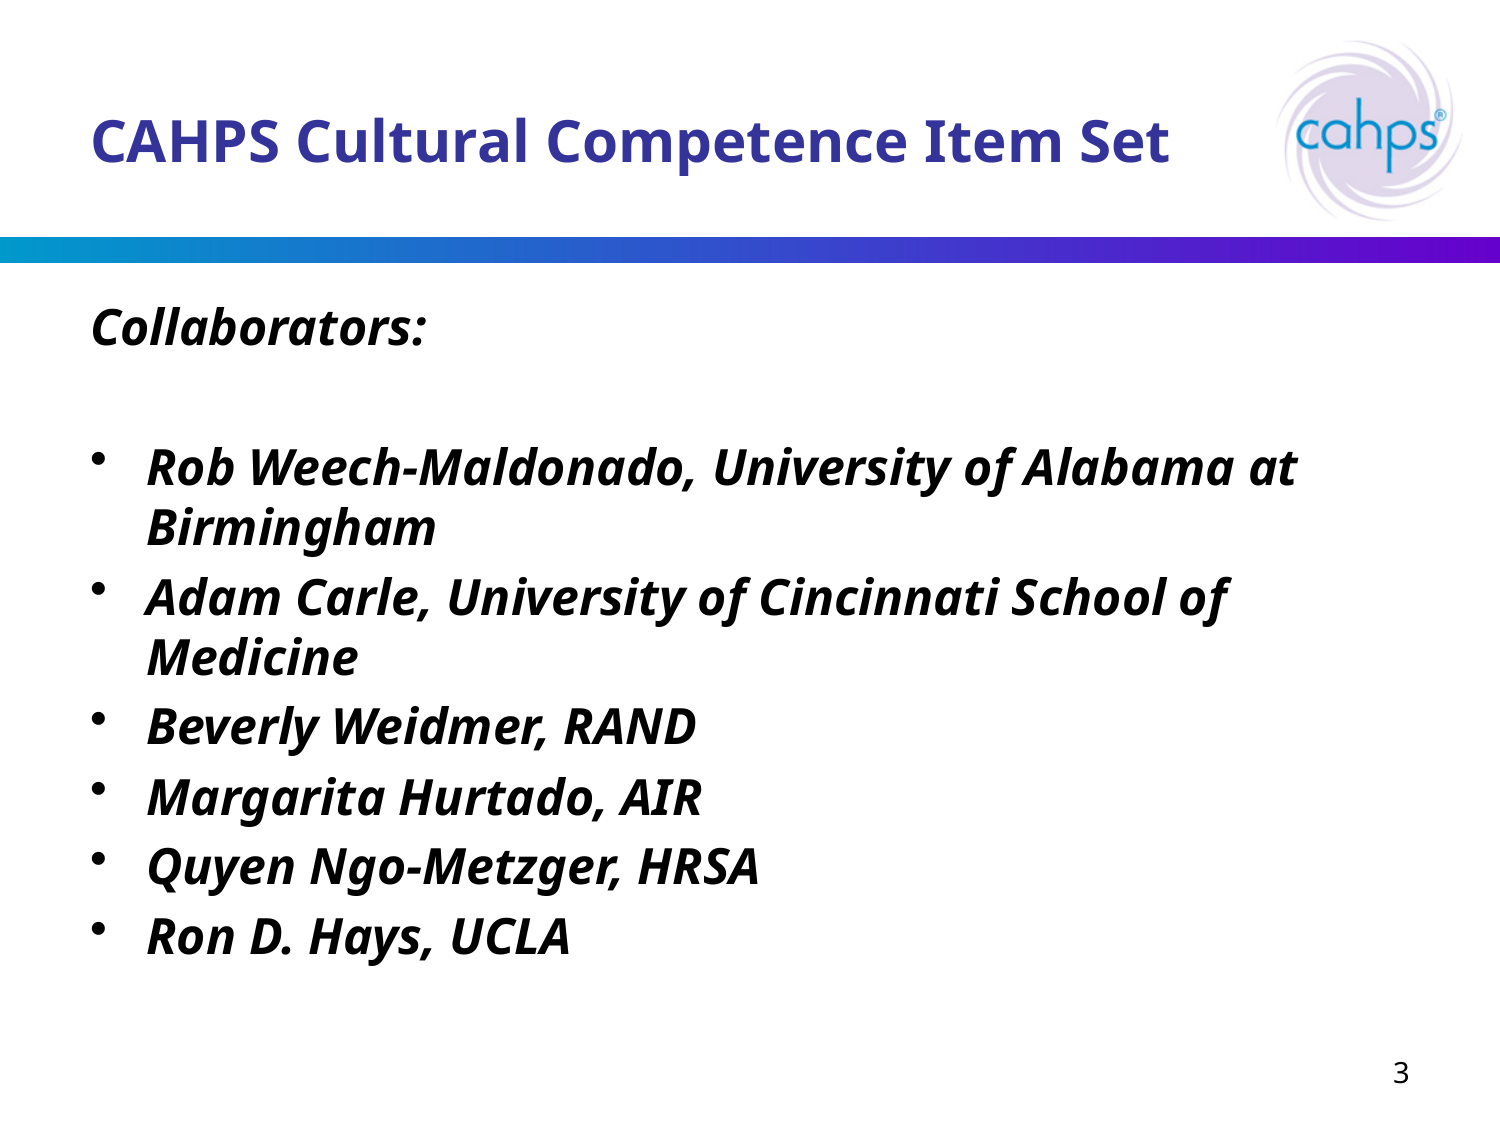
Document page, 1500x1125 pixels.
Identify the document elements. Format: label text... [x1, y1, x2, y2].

picture [1275, 37, 1463, 225]
list Collaborators: Rob Weech-Maldonado, University of Alabama at Birmingham Adam Carle, University of Cincinnati School of Medicine Beverly Weidmer, RAND Margarita Hurtado, AIR Quyen Ngo-Metzger, HRSA Ron D. Hays, UCLA [75, 287, 1425, 1005]
slide_number 3 [1074, 1046, 1426, 1125]
title CAHPS Cultural Competence Item Set [75, 45, 1313, 233]
